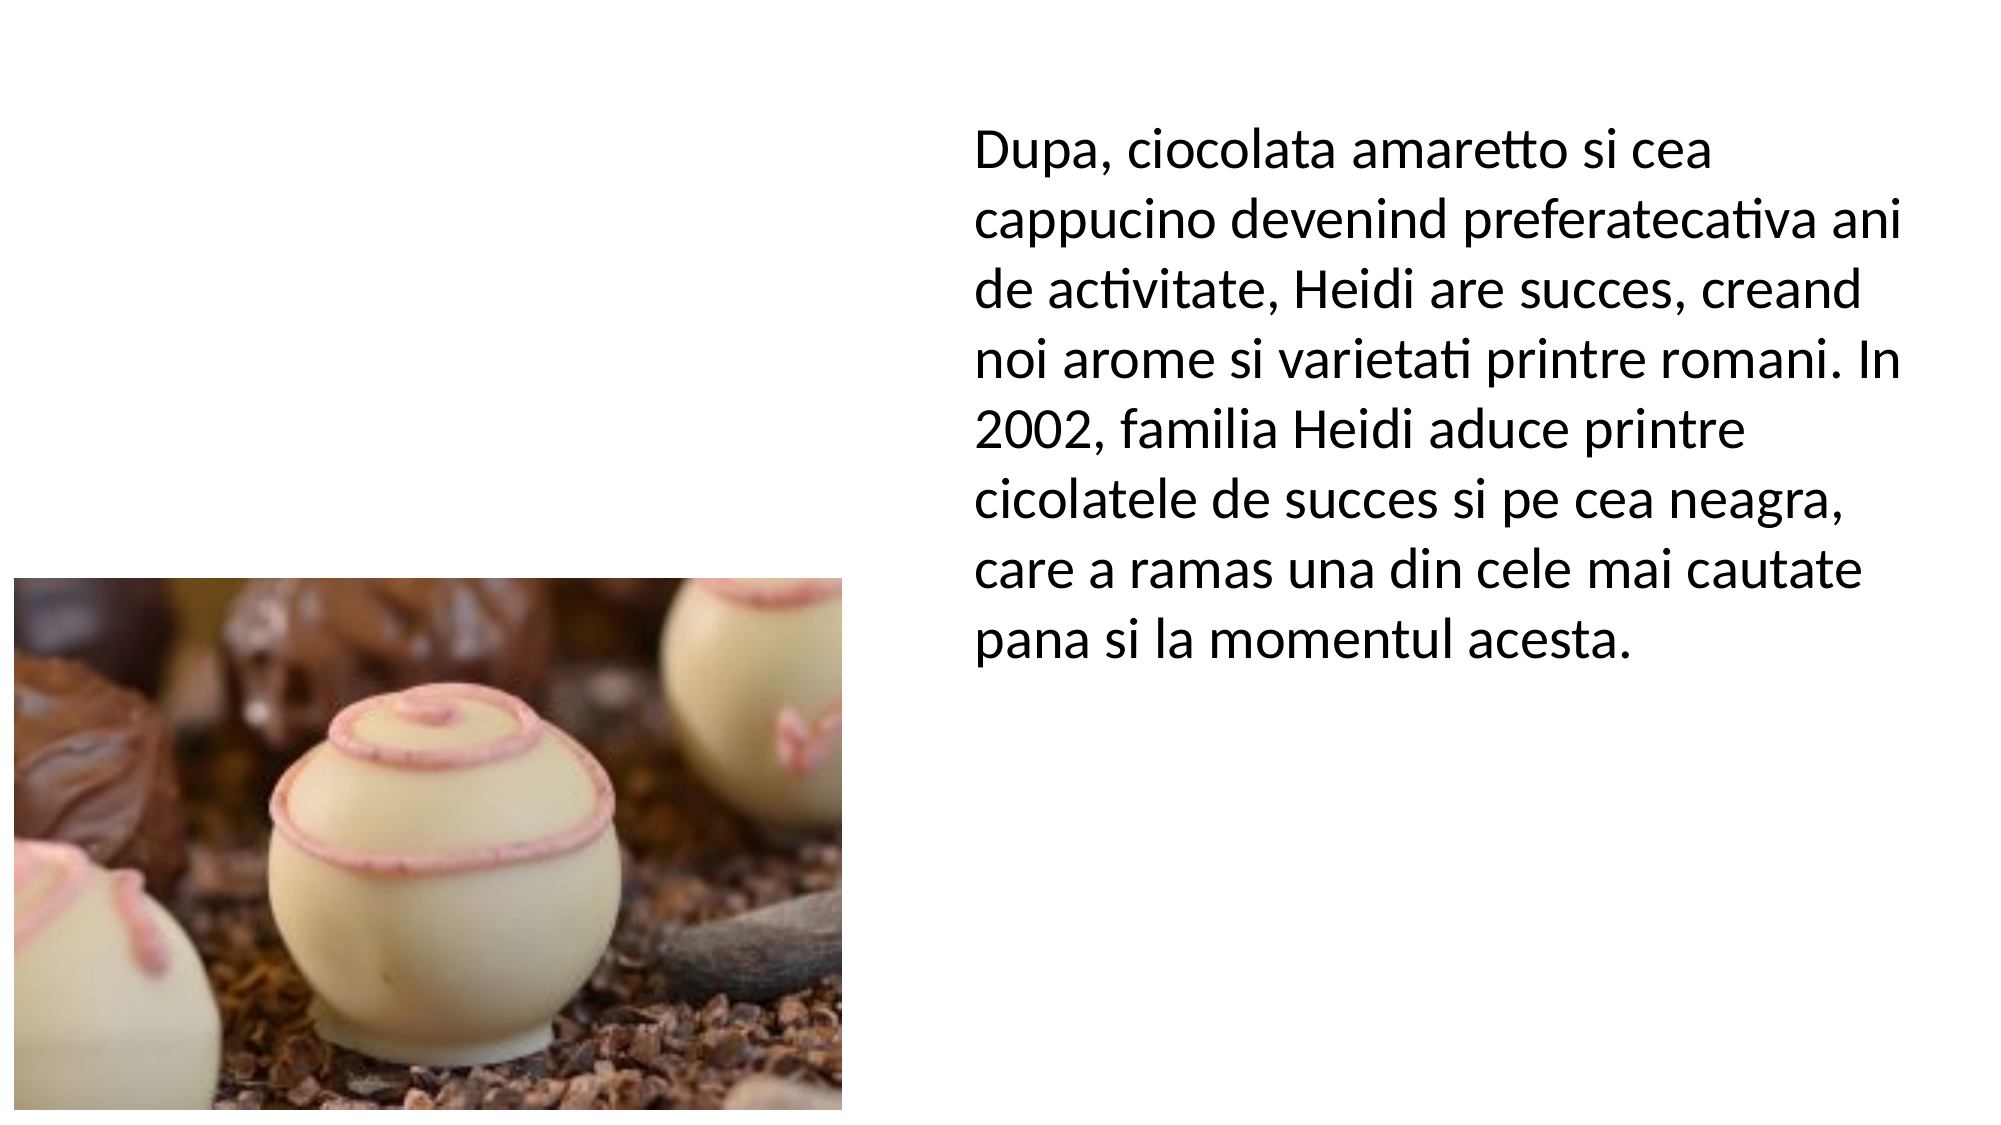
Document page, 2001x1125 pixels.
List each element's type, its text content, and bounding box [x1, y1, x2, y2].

picture [14, 578, 842, 1110]
text_box Dupa, ciocolata amaretto si cea cappucino devenind preferatecativa ani de activitate, Heidi are succes, creand noi arome si varietati printre romani. In 2002, familia Heidi aduce printre cicolatele de succes si pe cea neagra, care a ramas una din cele mai cautate pana si la momentul acesta. [959, 102, 1935, 678]
